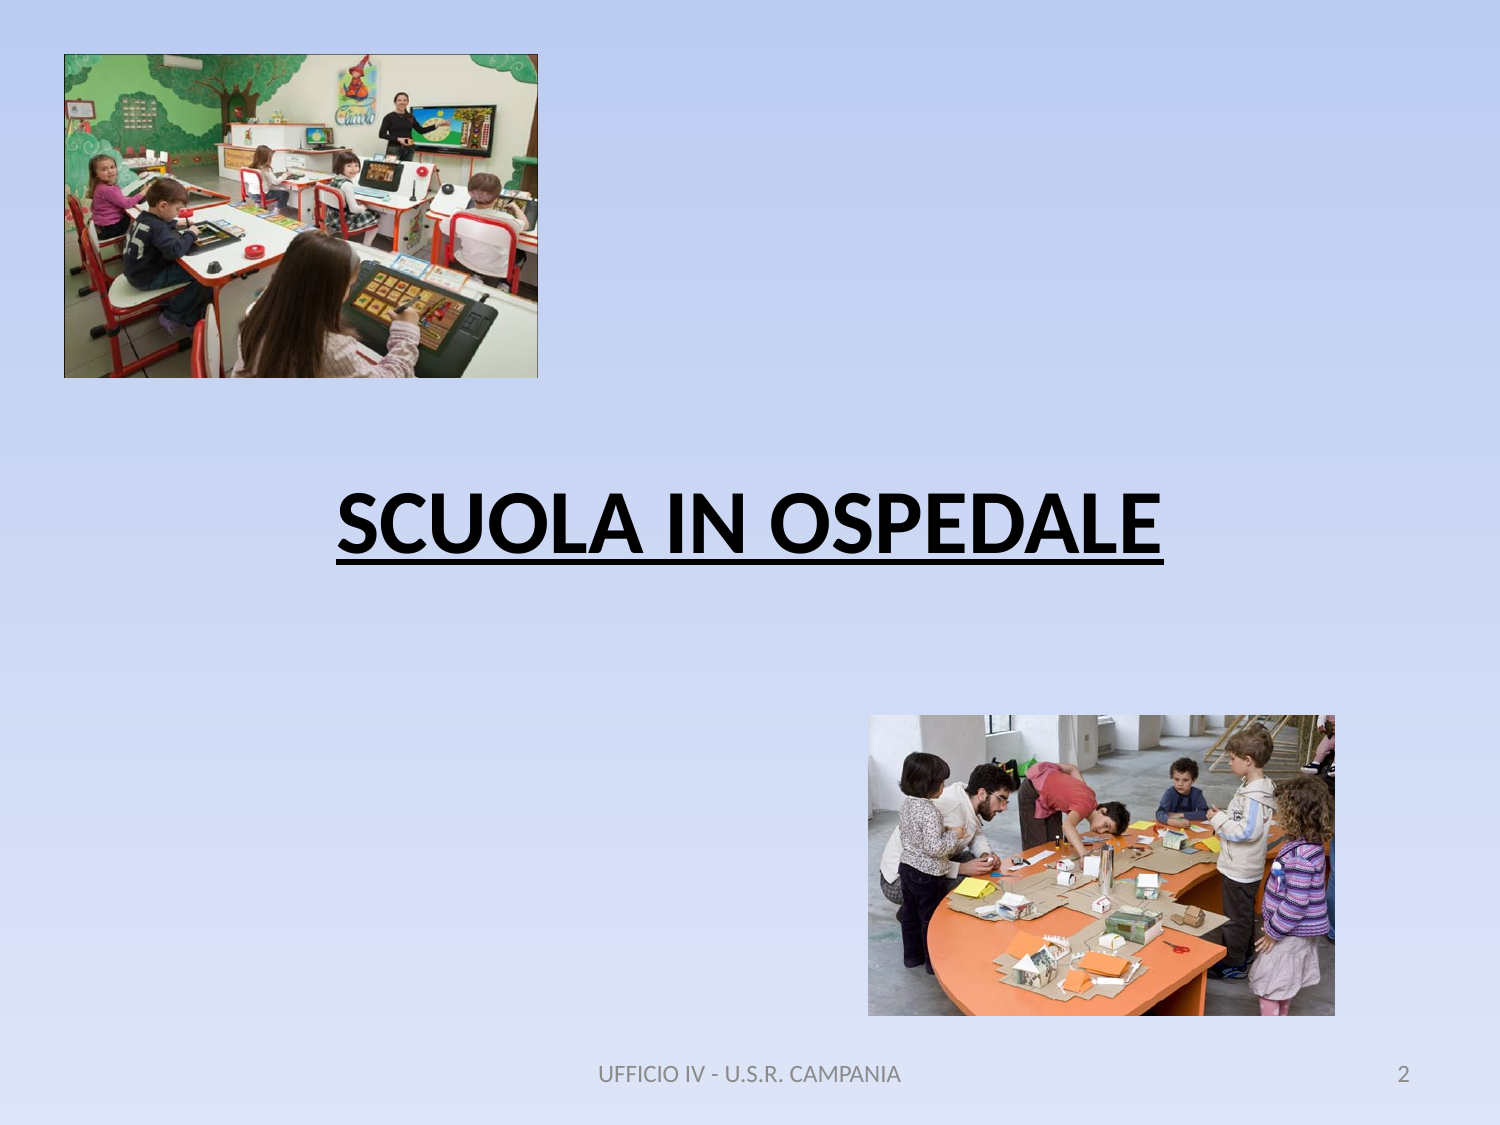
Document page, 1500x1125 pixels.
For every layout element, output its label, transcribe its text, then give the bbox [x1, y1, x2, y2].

footer UFFICIO IV - U.S.R. CAMPANIA [512, 1042, 988, 1103]
slide_number 2 [1074, 1042, 1425, 1103]
picture [867, 715, 1335, 1017]
picture [64, 54, 538, 379]
title SCUOLA IN OSPEDALE [112, 451, 1388, 693]
